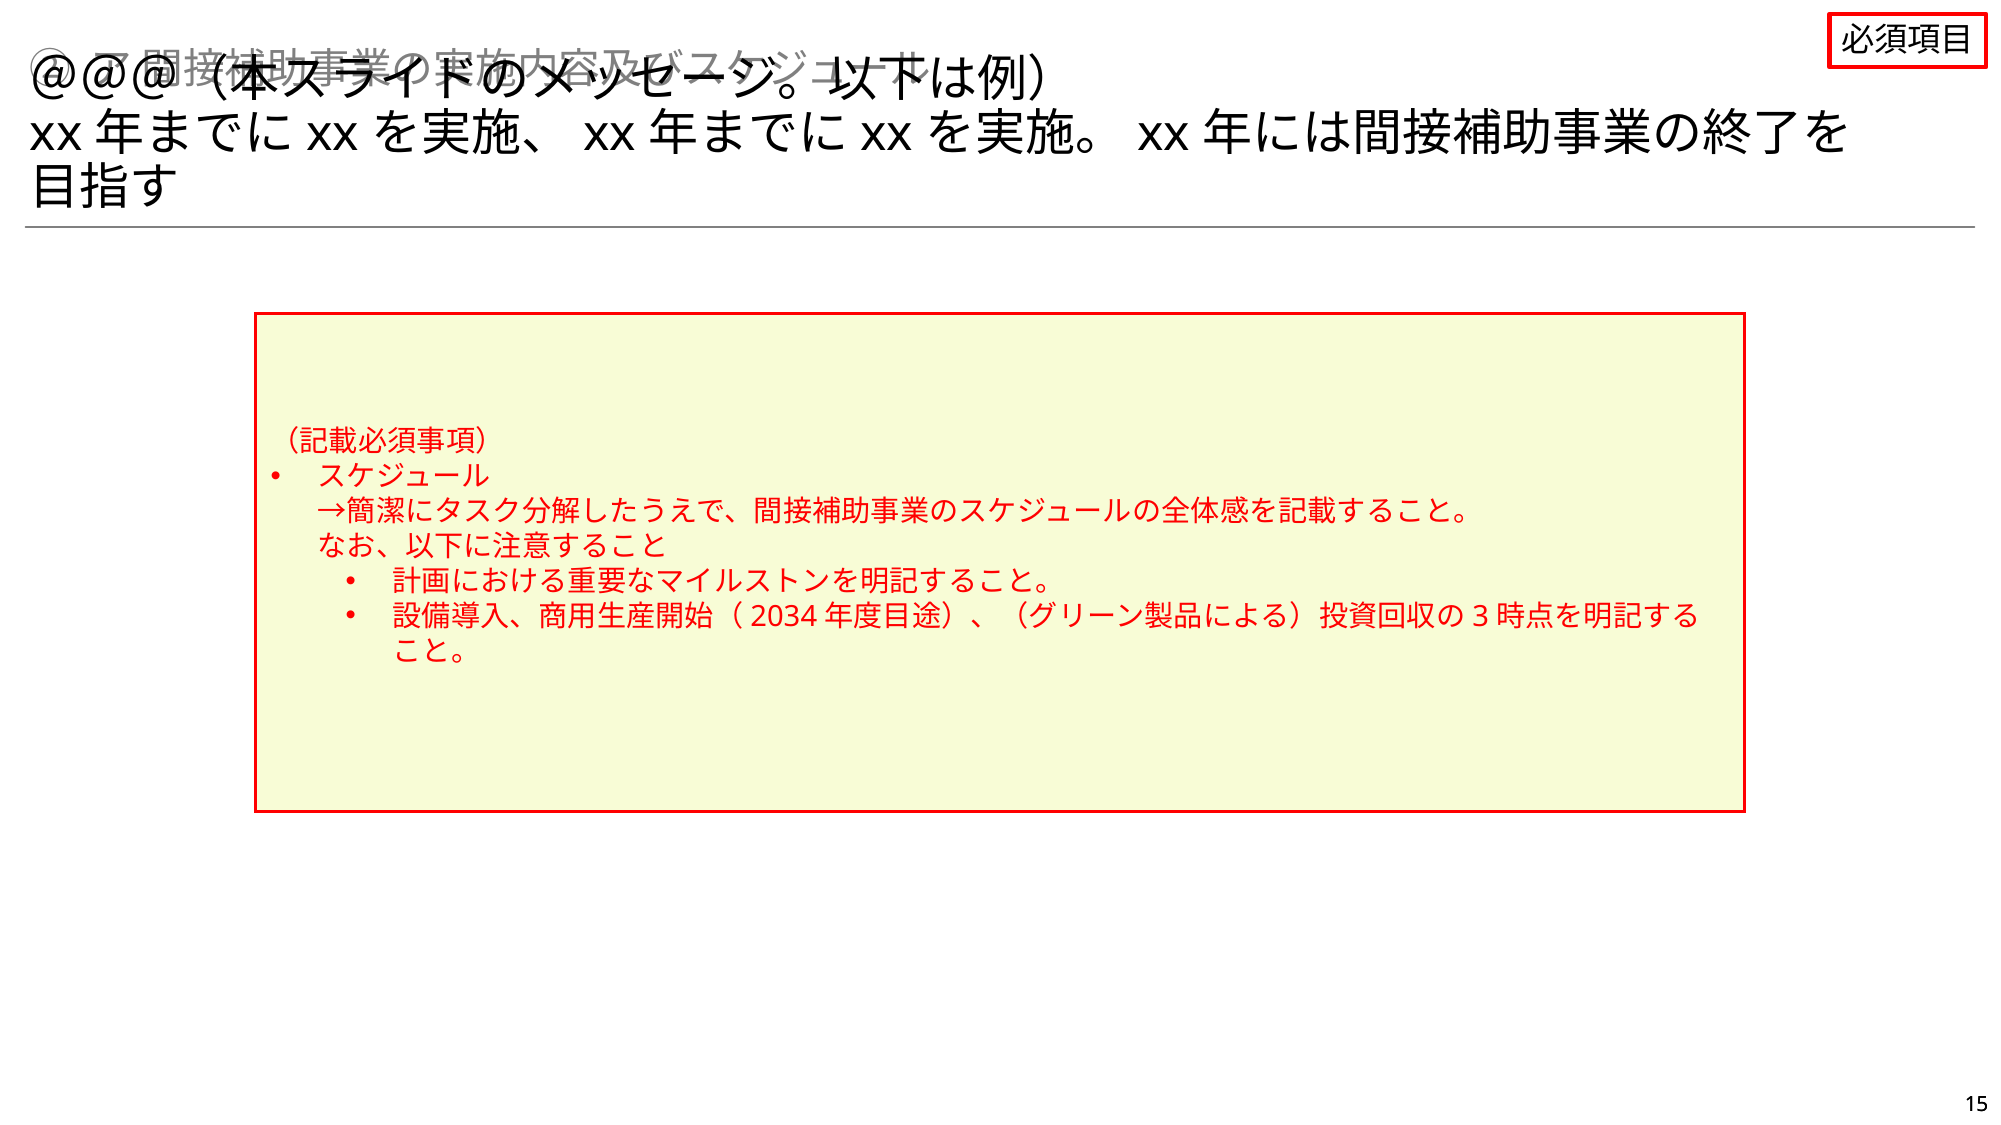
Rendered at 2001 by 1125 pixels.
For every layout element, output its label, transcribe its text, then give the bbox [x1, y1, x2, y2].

text_box ② ア 間接補助事業の実施内容及びスケジュール [29, 47, 1802, 53]
text_box ＠＠＠（本スライドのメッセージ。以下は例） xx年までにxxを実施、xx年までにxxを実施。xx年には間接補助事業の終了を目指す [29, 53, 1875, 216]
text_box （記載必須事項） スケジュール →簡潔にタスク分解したうえで、間接補助事業のスケジュールの全体感を記載すること。 なお、以下に注意すること 計画における重要なマイルストンを明記すること。 設備導入、商用生産開始（2034年度目途）、（グリーン製品による）投資回収の3時点を明記すること。 [254, 312, 1746, 813]
text_box 必須項目 [1829, 13, 1986, 68]
